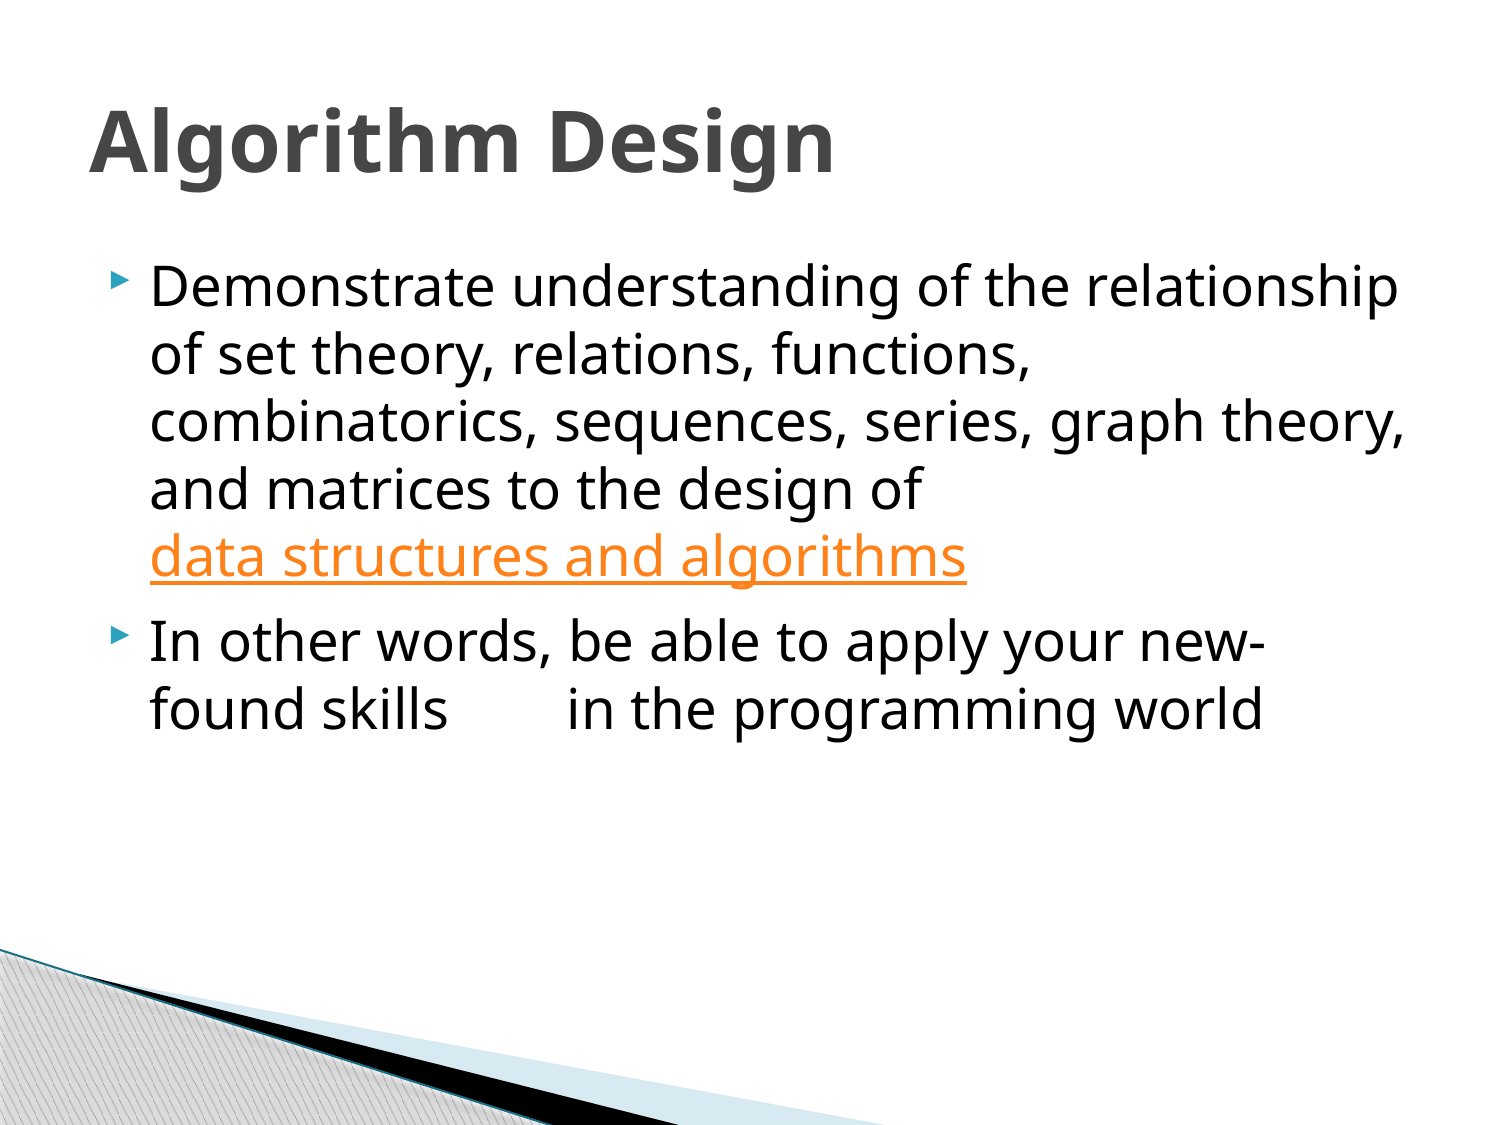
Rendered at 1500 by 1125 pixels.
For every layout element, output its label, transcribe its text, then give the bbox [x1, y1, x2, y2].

list Demonstrate understanding of the relationship of set theory, relations, functions, combinatorics, sequences, series, graph theory, and matrices to the design of data structures and algorithms In other words, be able to apply your new-found skills in the programming world [75, 243, 1425, 986]
title Algorithm Design [75, 45, 1425, 233]
